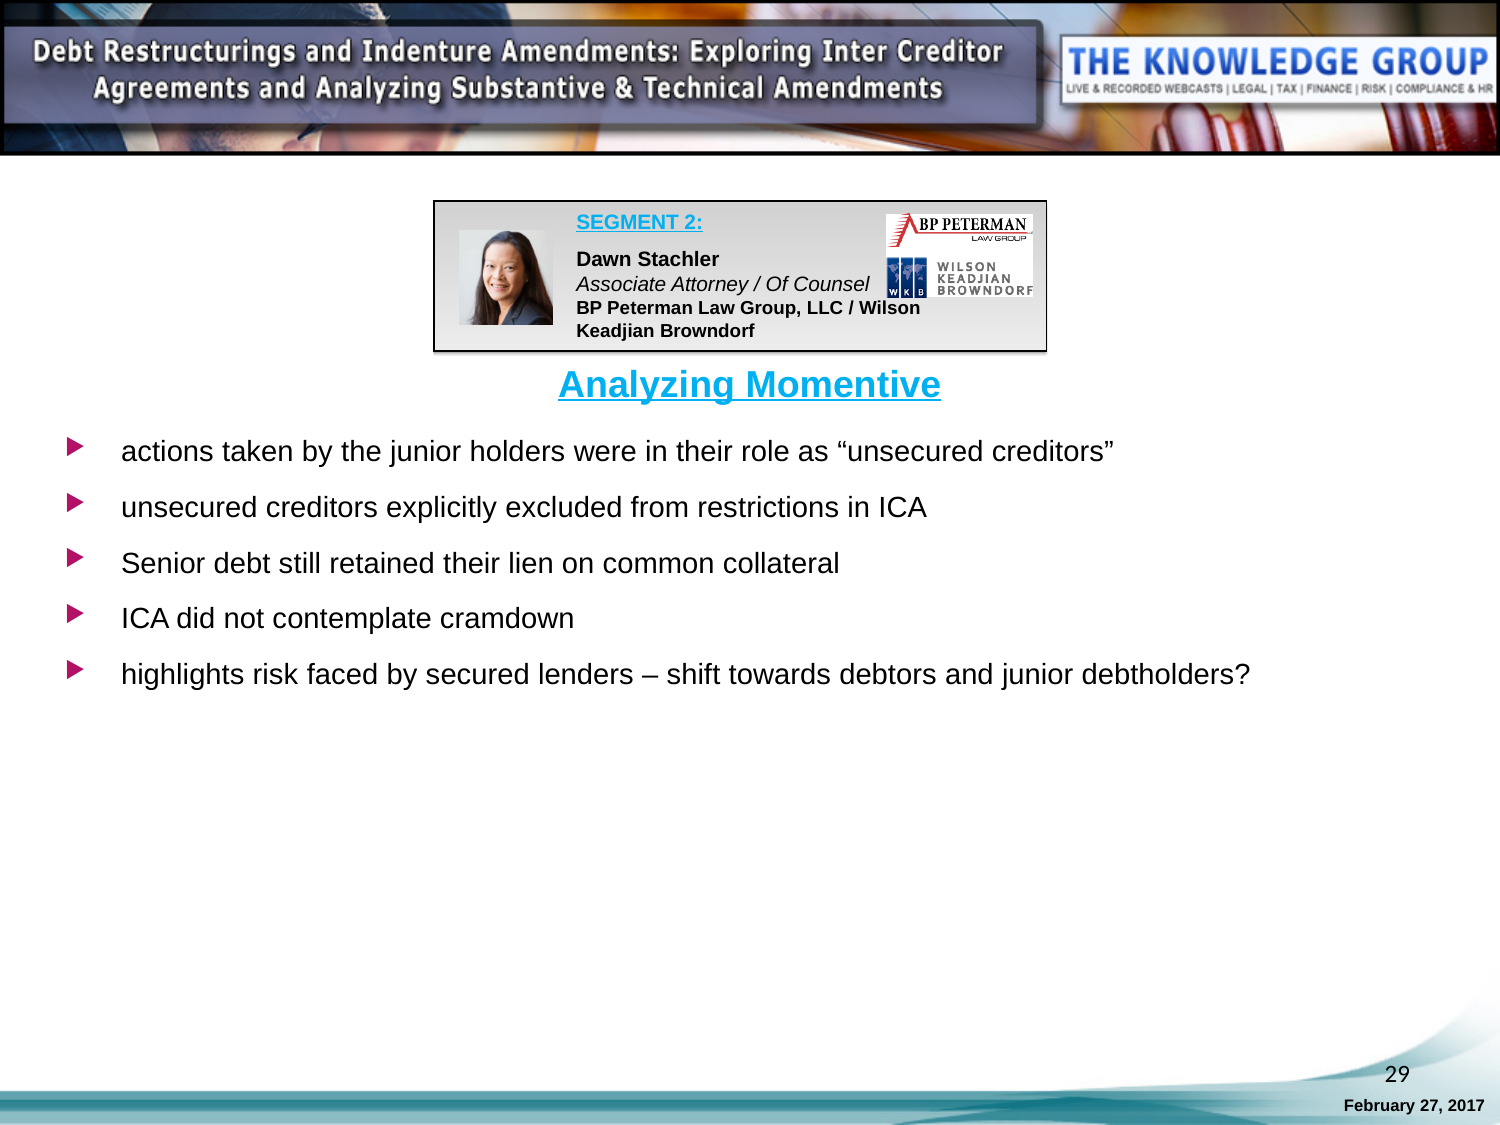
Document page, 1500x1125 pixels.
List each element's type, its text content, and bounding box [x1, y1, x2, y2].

text_box February 27, 2017 [1100, 1087, 1500, 1123]
text_box actions taken by the junior holders were in their role as “unsecured creditors” unsecured creditors explicitly excluded from restrictions in ICA Senior debt still retained their lien on common collateral ICA did not contemplate cramdown highlights risk faced by secured lenders – shift towards debtors and junior debtholders? [50, 425, 1450, 754]
slide_number 29 [1074, 1042, 1425, 1103]
text_box Analyzing Momentive [0, 352, 1500, 412]
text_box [433, 200, 1047, 352]
picture [0, 0, 1500, 352]
picture [0, 412, 1500, 1125]
